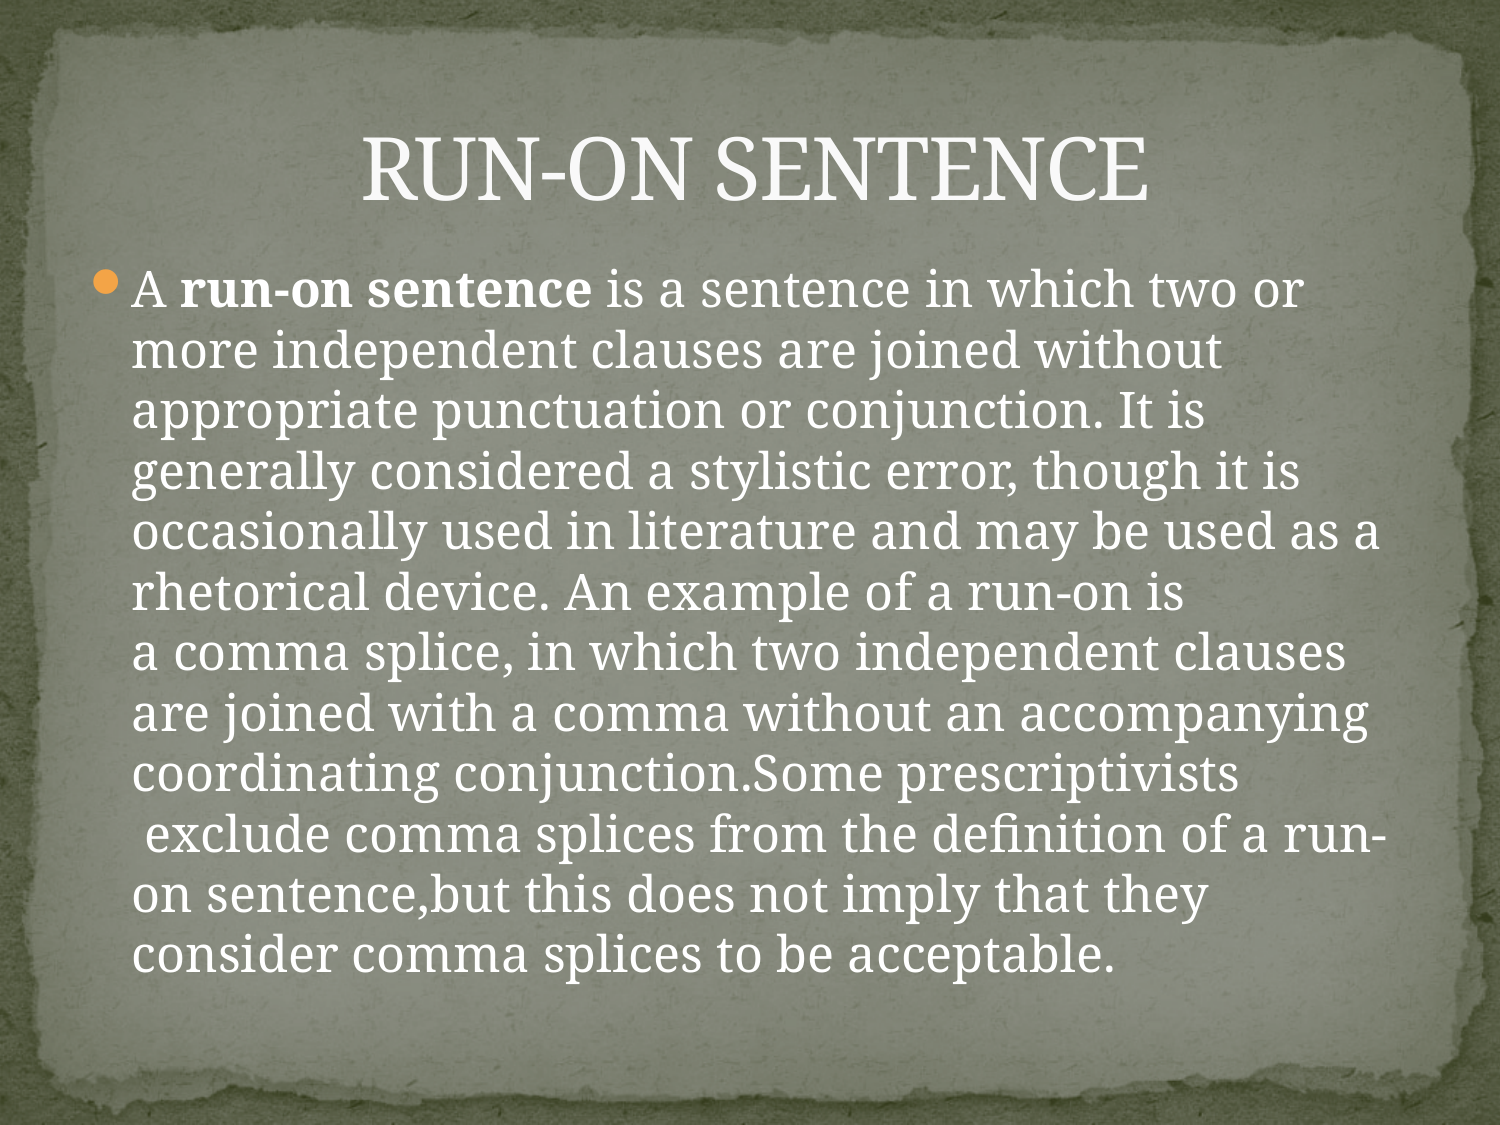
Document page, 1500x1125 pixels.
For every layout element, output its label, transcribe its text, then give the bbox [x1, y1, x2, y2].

list A run-on sentence is a sentence in which two or more independent clauses are joined without appropriate punctuation or conjunction. It is generally considered a stylistic error, though it is occasionally used in literature and may be used as a rhetorical device. An example of a run-on is a comma splice, in which two independent clauses are joined with a comma without an accompanying coordinating conjunction.Some prescriptivists exclude comma splices from the definition of a run-on sentence,but this does not imply that they consider comma splices to be acceptable. [75, 249, 1425, 1000]
title RUN-ON SENTENCE [74, 24, 1425, 225]
